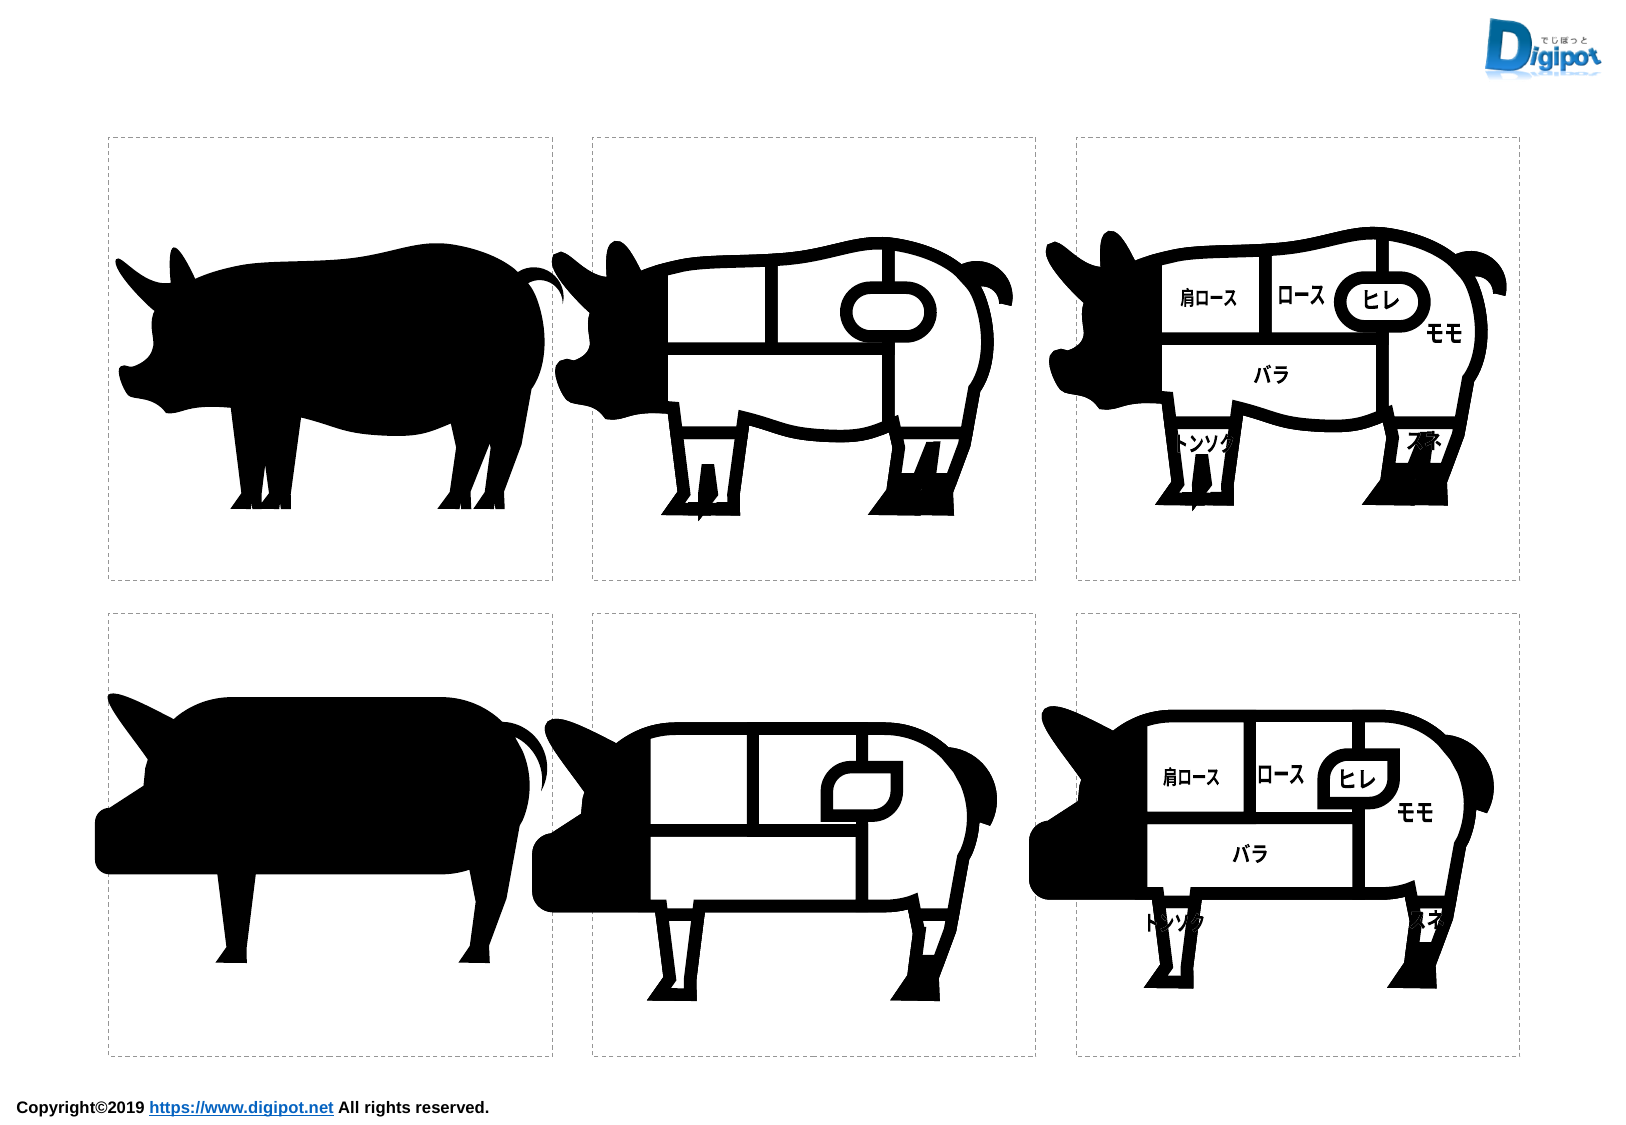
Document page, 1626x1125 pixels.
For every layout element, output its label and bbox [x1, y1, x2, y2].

text_box [1035, 712, 1488, 983]
text_box [558, 243, 1007, 510]
text_box [93, 692, 538, 965]
text_box [1052, 233, 1501, 500]
picture [1485, 18, 1602, 82]
text_box [114, 242, 558, 511]
text_box [538, 725, 991, 995]
